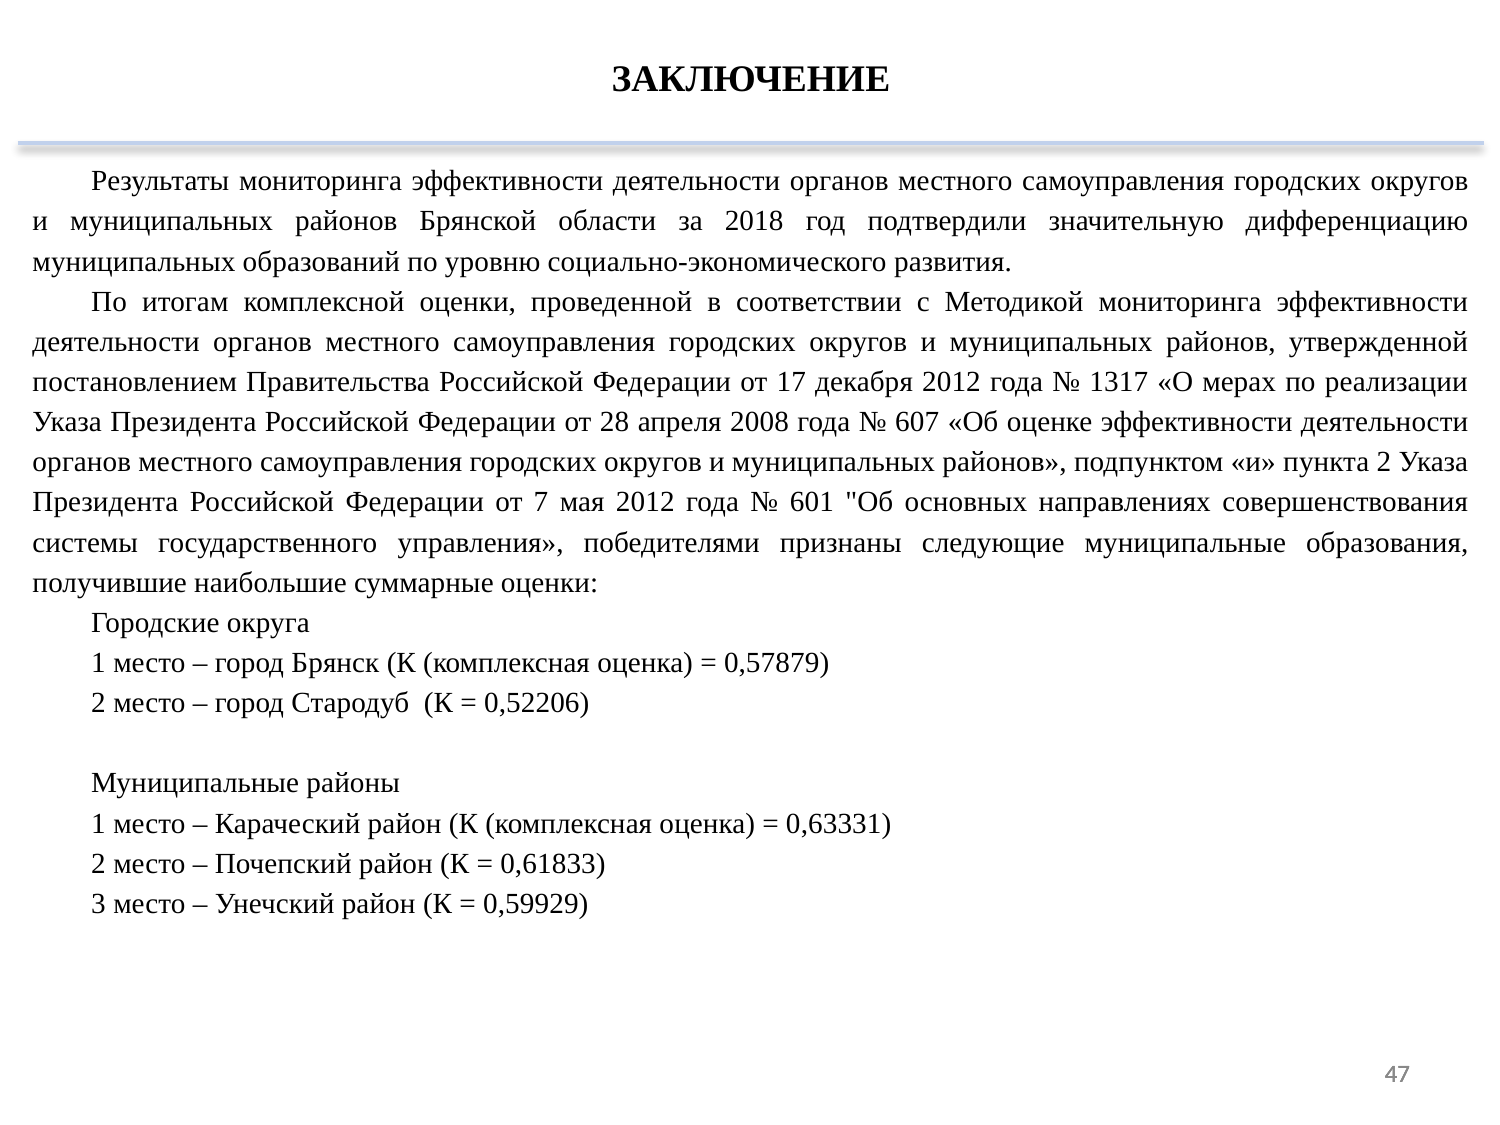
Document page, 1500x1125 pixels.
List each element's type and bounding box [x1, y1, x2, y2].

text_box [17, 148, 1485, 967]
text_box [226, 46, 1276, 107]
text_box [1074, 1042, 1425, 1103]
